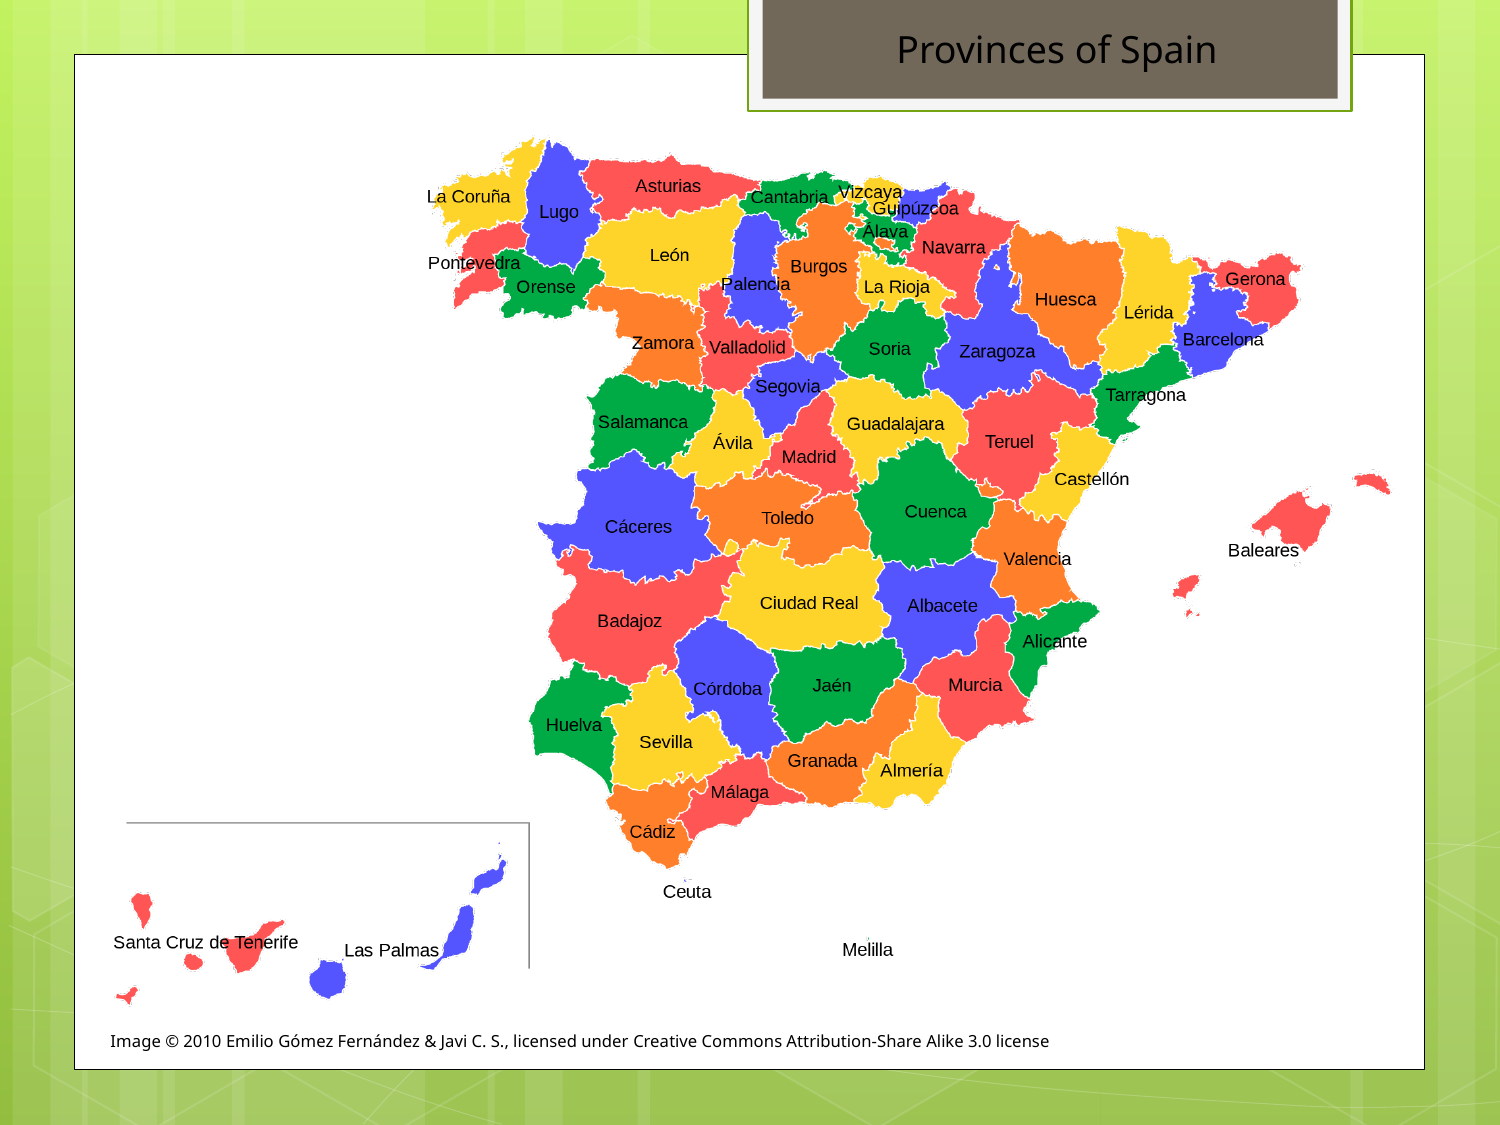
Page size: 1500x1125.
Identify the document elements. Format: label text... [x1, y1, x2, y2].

text_box Provinces of Spain [773, 19, 1341, 79]
picture [95, 116, 1412, 1024]
text_box Image © 2010 Emilio Gómez Fernández & Javi C. S., licensed under Creative Commons Attribution-Share Alike 3.0 license [95, 1032, 1412, 1058]
